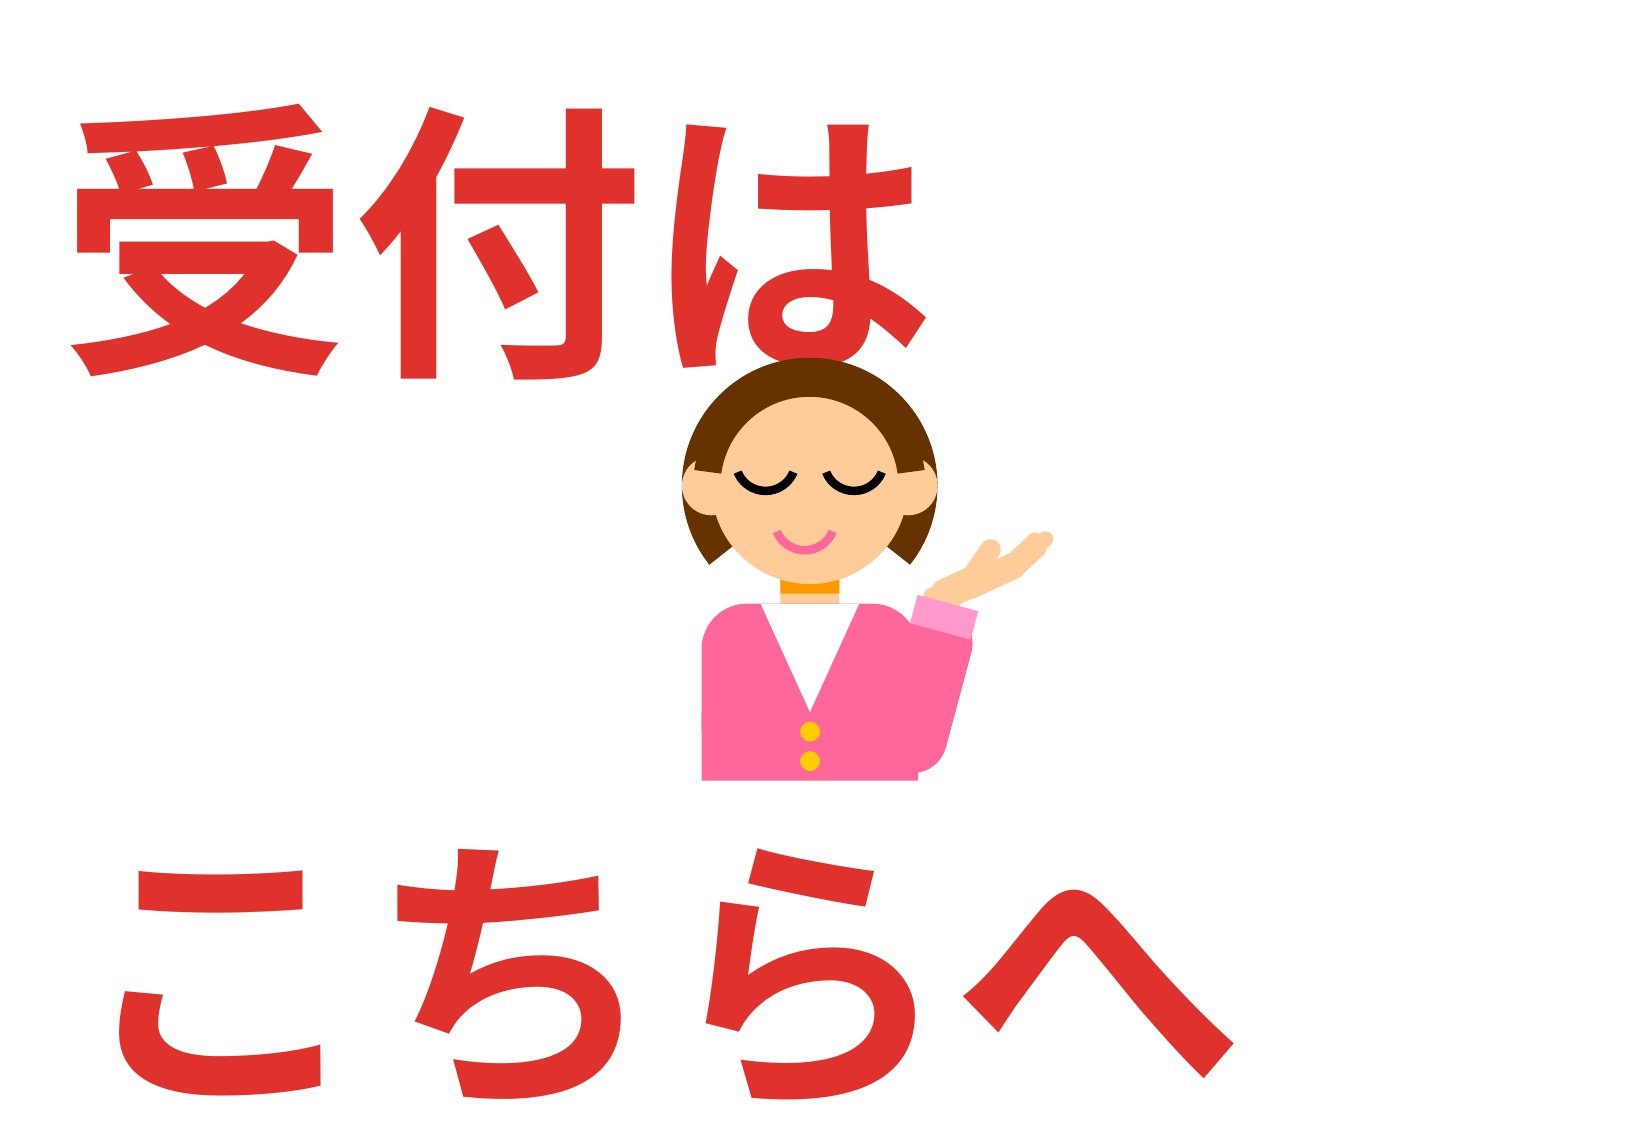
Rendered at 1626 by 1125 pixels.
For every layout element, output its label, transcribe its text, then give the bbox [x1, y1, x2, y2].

text_box こちらへ [60, 784, 1596, 1125]
text_box 受付は [44, 54, 1581, 420]
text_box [681, 357, 1093, 781]
